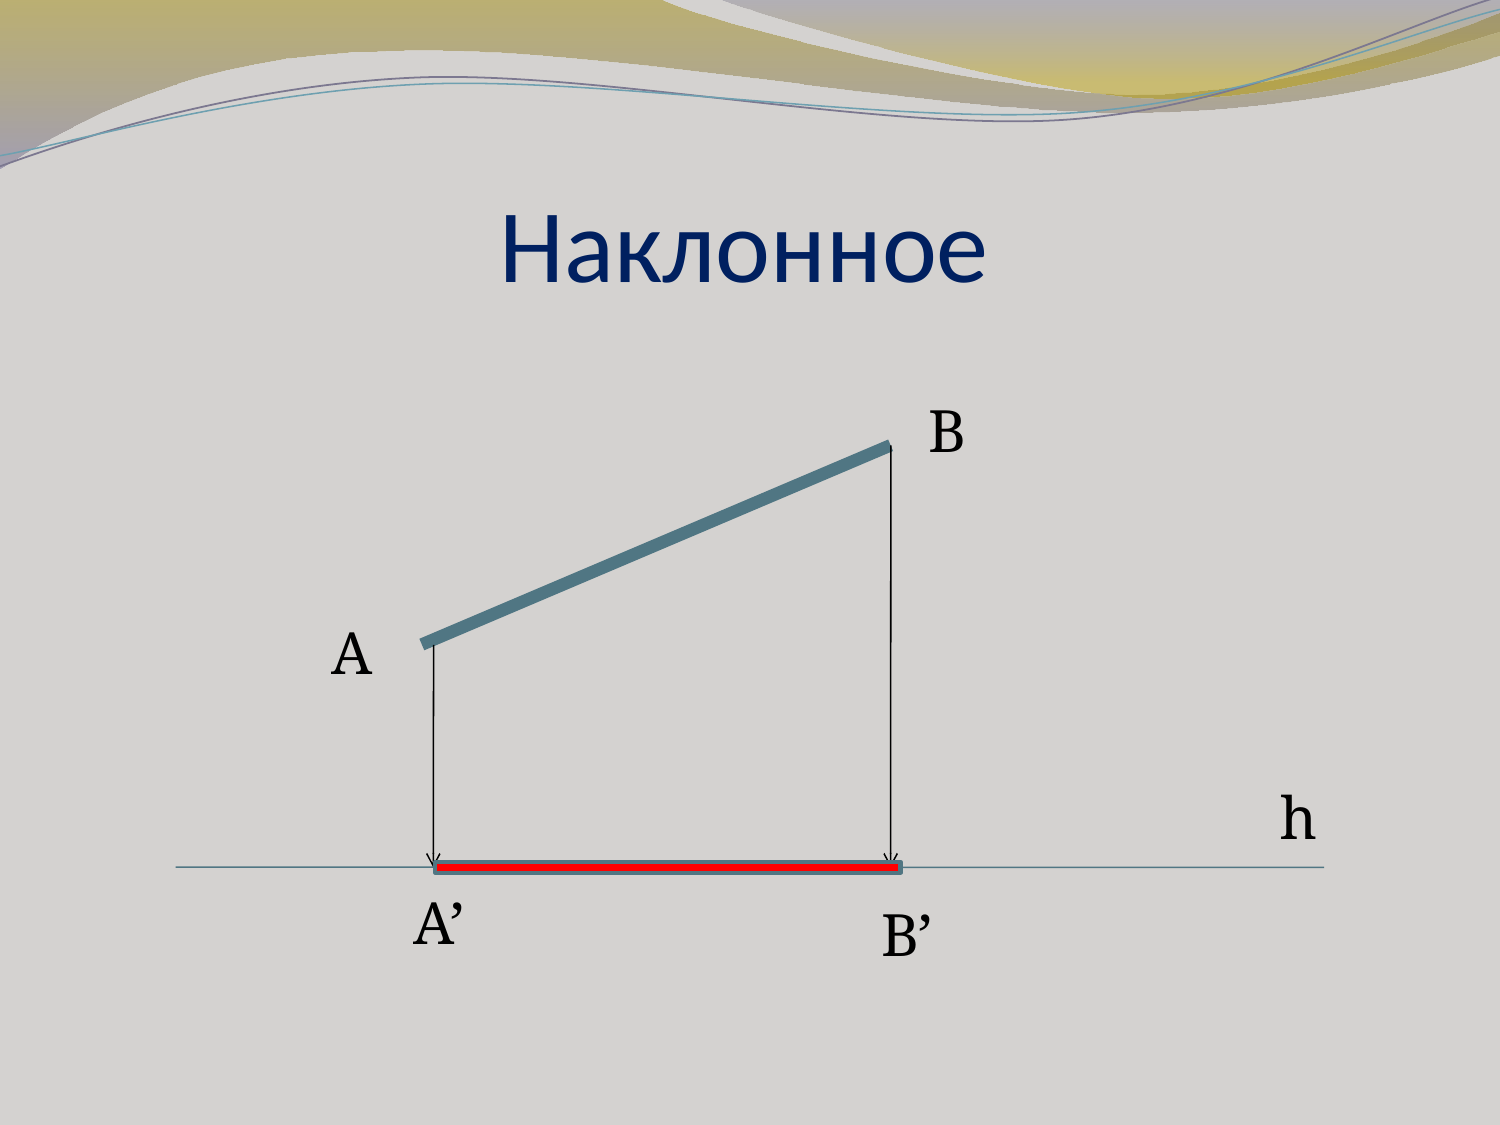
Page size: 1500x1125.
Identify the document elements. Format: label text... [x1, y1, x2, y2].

text_box A [316, 538, 387, 694]
text_box h [1265, 773, 1336, 859]
text_box [433, 860, 903, 866]
text_box B [913, 386, 1008, 472]
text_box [421, 445, 891, 645]
text_box A’ [398, 878, 493, 964]
text_box B’ [867, 890, 973, 976]
title Наклонное [74, 115, 1438, 304]
